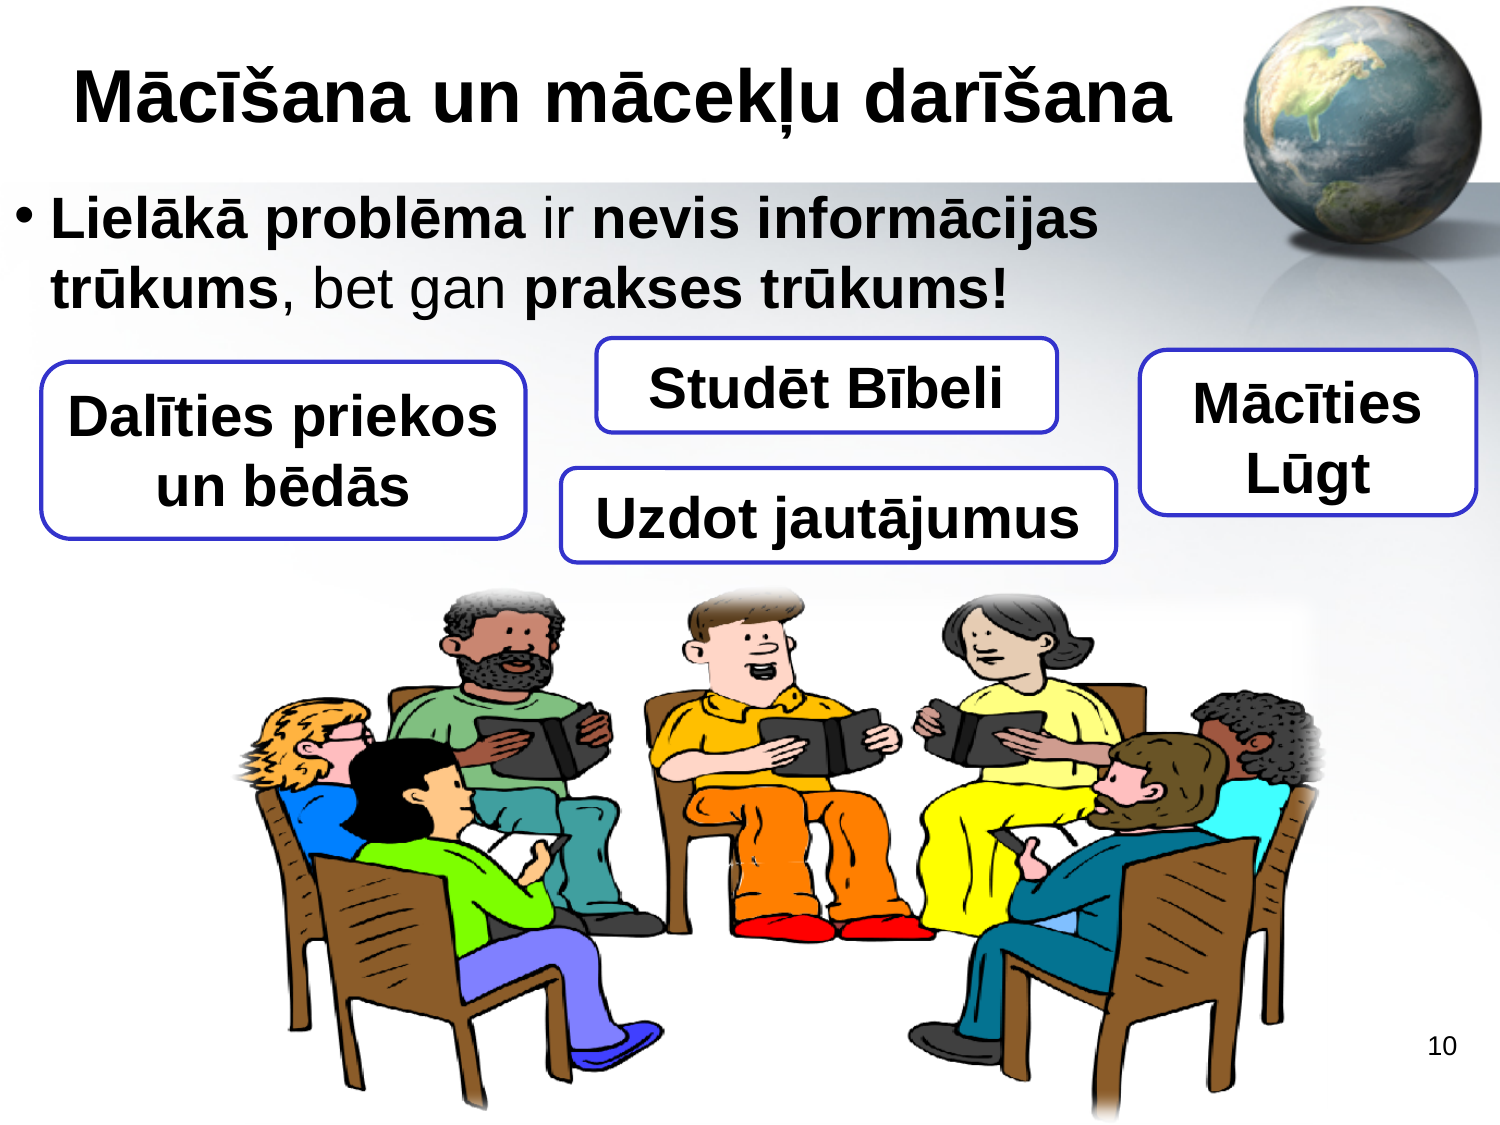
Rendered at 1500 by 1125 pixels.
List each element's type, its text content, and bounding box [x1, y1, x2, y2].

text_box Uzdot jautājumus [558, 465, 1119, 565]
title Mācīšana un mācekļu darīšana [0, 0, 1247, 172]
text_box Lielākā problēma ir nevis informācijas trūkums, bet gan prakses trūkums! [0, 172, 1500, 328]
slide_number 10 [1335, 1020, 1473, 1096]
text_box Mācīties Lūgt [1137, 347, 1479, 518]
picture [0, 328, 1500, 1125]
text_box Dalīties priekos un bēdās [39, 359, 528, 541]
picture [1247, 0, 1500, 172]
text_box Studēt Bībeli [594, 335, 1060, 435]
